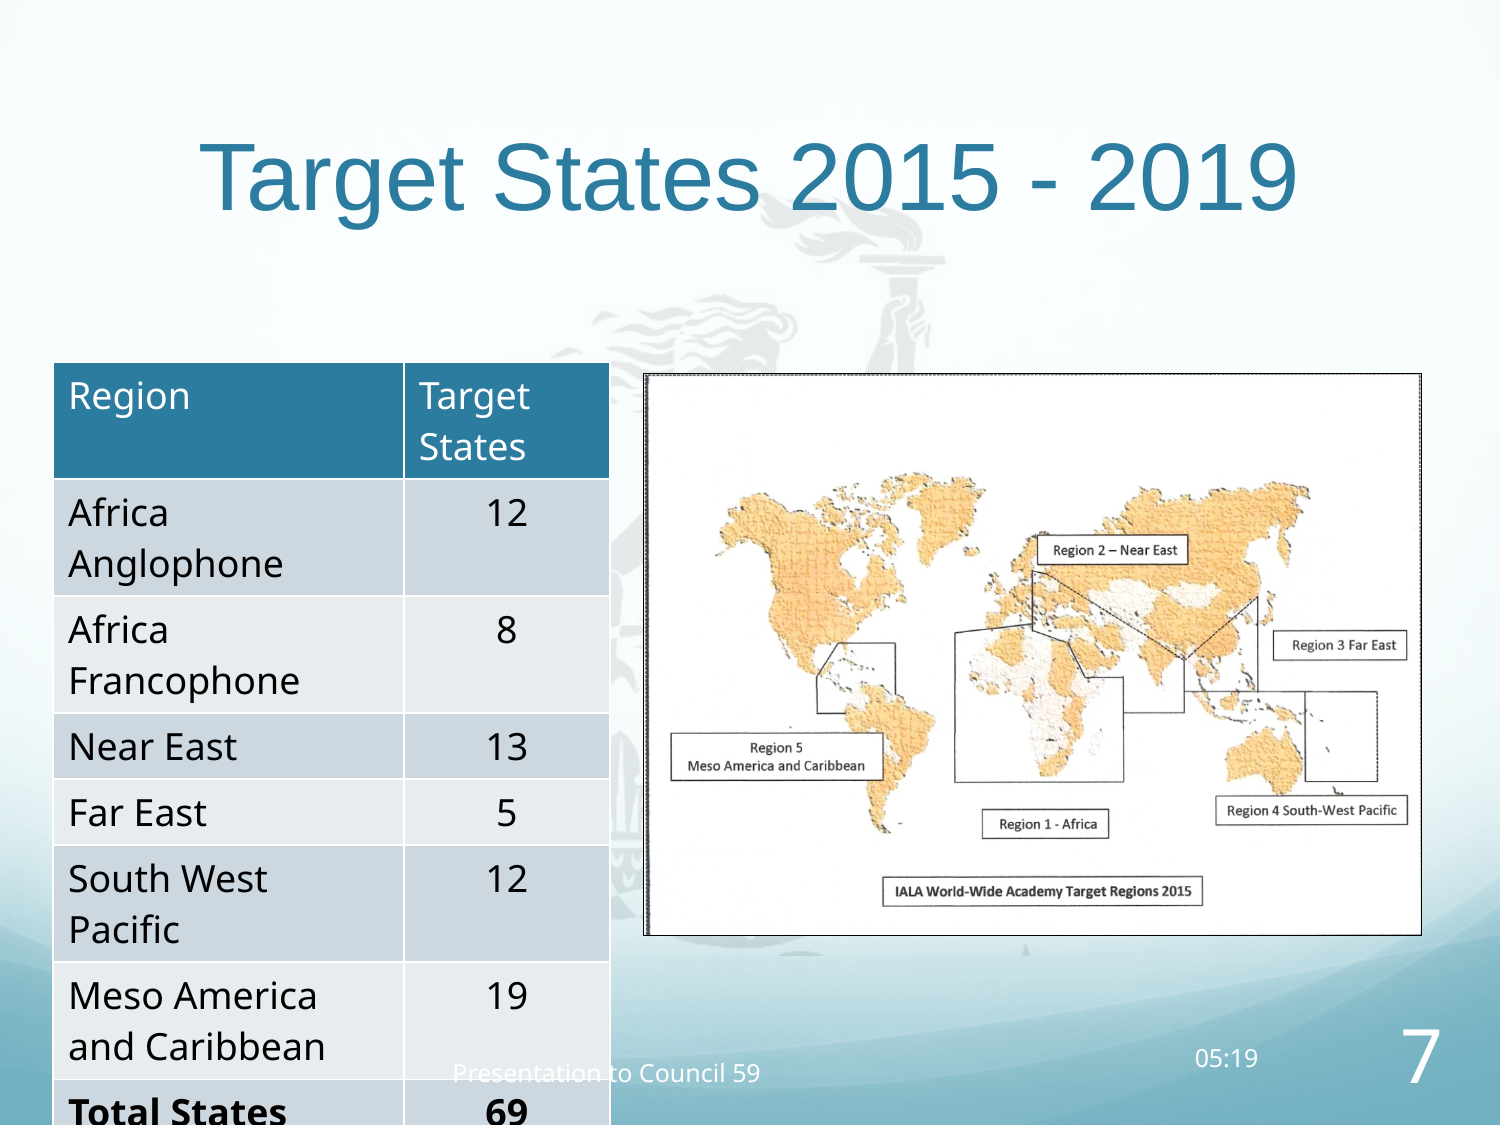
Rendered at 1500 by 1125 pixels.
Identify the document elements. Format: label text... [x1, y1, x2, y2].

table_cell 5 [405, 780, 609, 844]
table_cell Africa Francophone [54, 597, 403, 712]
table_cell Near East [54, 714, 403, 778]
table_cell Africa Anglophone [54, 480, 403, 595]
slide_number 7 [1295, 1029, 1459, 1090]
footer Presentation to Council 59 [437, 1042, 1140, 1103]
table_cell 13 [405, 714, 609, 778]
table_cell Far East [54, 780, 403, 844]
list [751, 265, 1314, 1044]
table_cell South West Pacific [54, 846, 403, 961]
table_cell 19 [405, 963, 609, 1079]
table_header Target States [405, 363, 609, 478]
table_cell 12 [405, 846, 609, 961]
table_cell 69 [405, 1080, 609, 1125]
title Target States 2015 - 2019 [90, 17, 1410, 237]
table_cell Total States [54, 1080, 403, 1125]
table_cell 12 [405, 480, 609, 595]
table_header Region [54, 363, 403, 478]
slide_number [1140, 1062, 1274, 1090]
table_cell 8 [405, 597, 609, 712]
picture [644, 374, 751, 935]
picture [1314, 374, 1421, 935]
table_cell Meso America and Caribbean [54, 963, 403, 1079]
